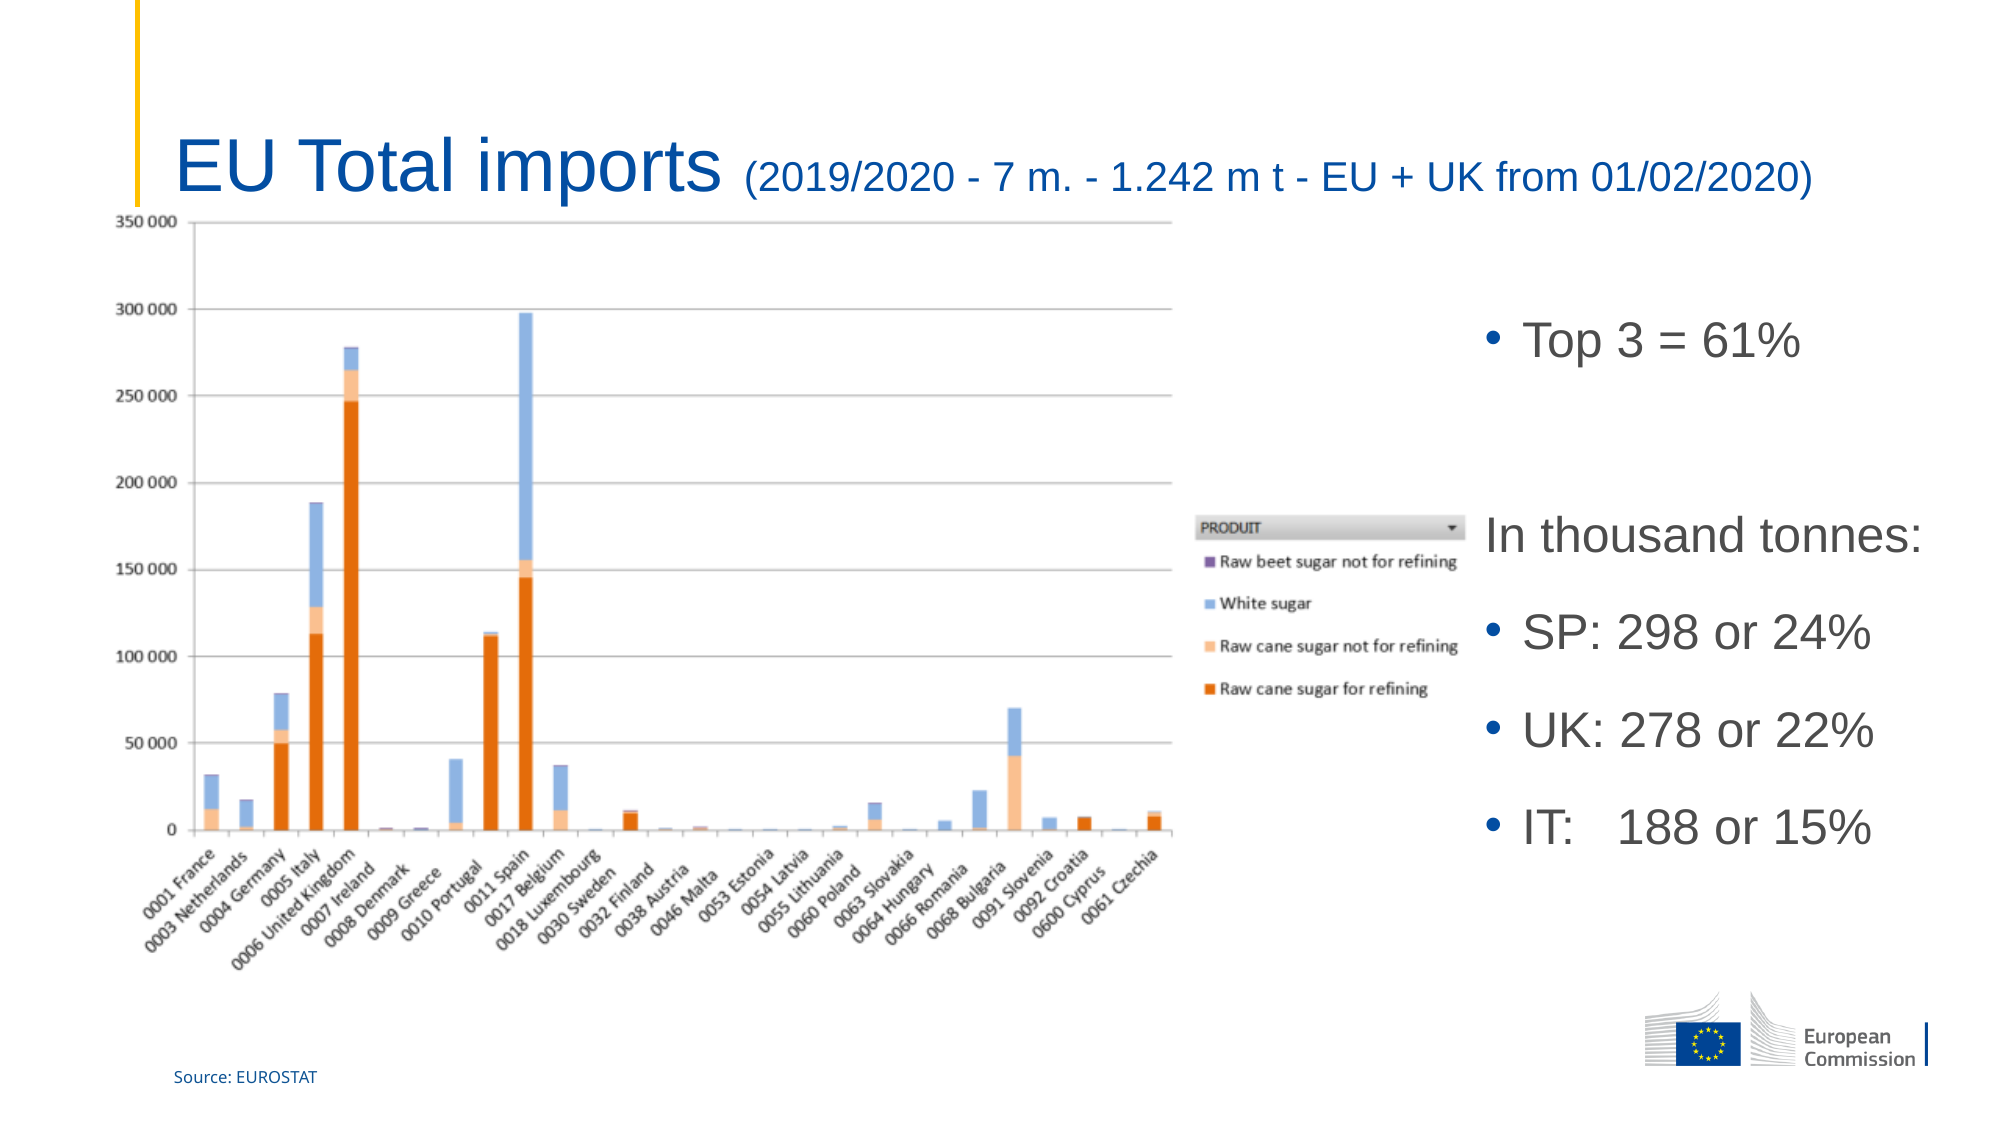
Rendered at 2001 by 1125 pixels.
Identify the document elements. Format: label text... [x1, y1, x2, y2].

list Top 3 = 61% In thousand tonnes: SP: 298 or 24% UK: 278 or 22% IT: 188 or 15% [1470, 299, 1946, 917]
picture [1645, 991, 1928, 1066]
title EU Total imports (2019/2020 - 7 m. - 1.242 m t - EU + UK from 01/02/2020) [159, 79, 1885, 208]
text_box Source: EUROSTAT [159, 1059, 396, 1088]
picture [110, 207, 1470, 978]
